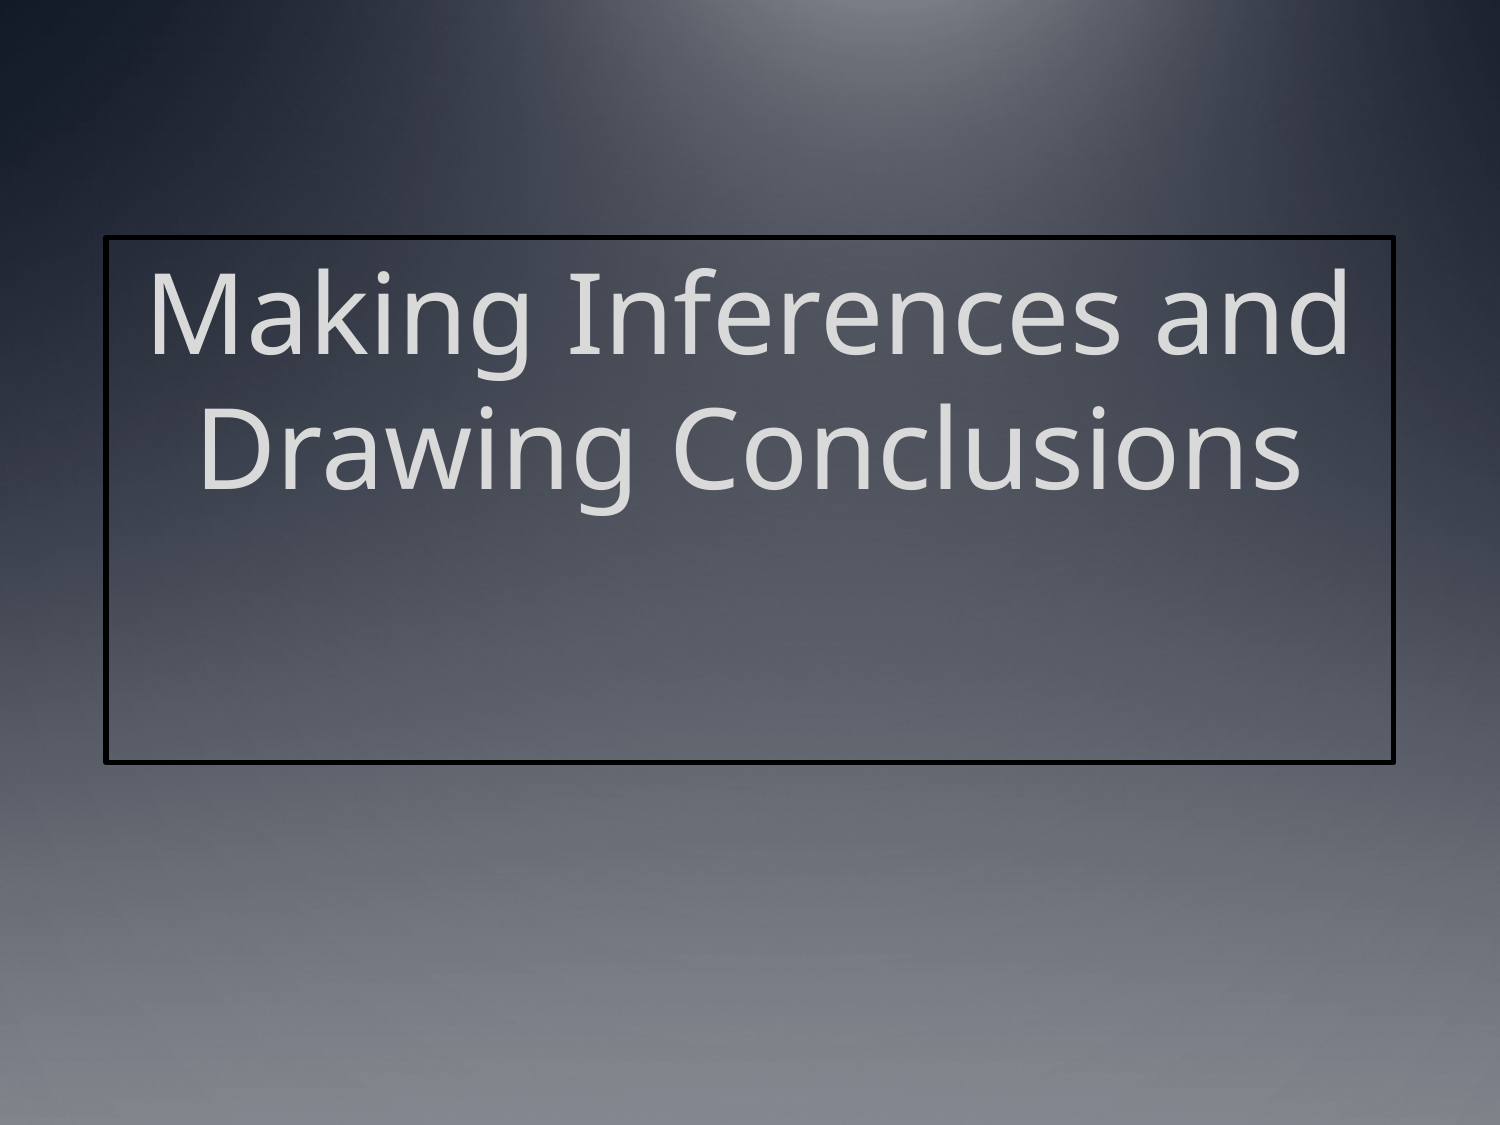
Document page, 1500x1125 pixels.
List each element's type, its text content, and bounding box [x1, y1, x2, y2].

title Making Inferences and Drawing Conclusions [108, 252, 1392, 520]
